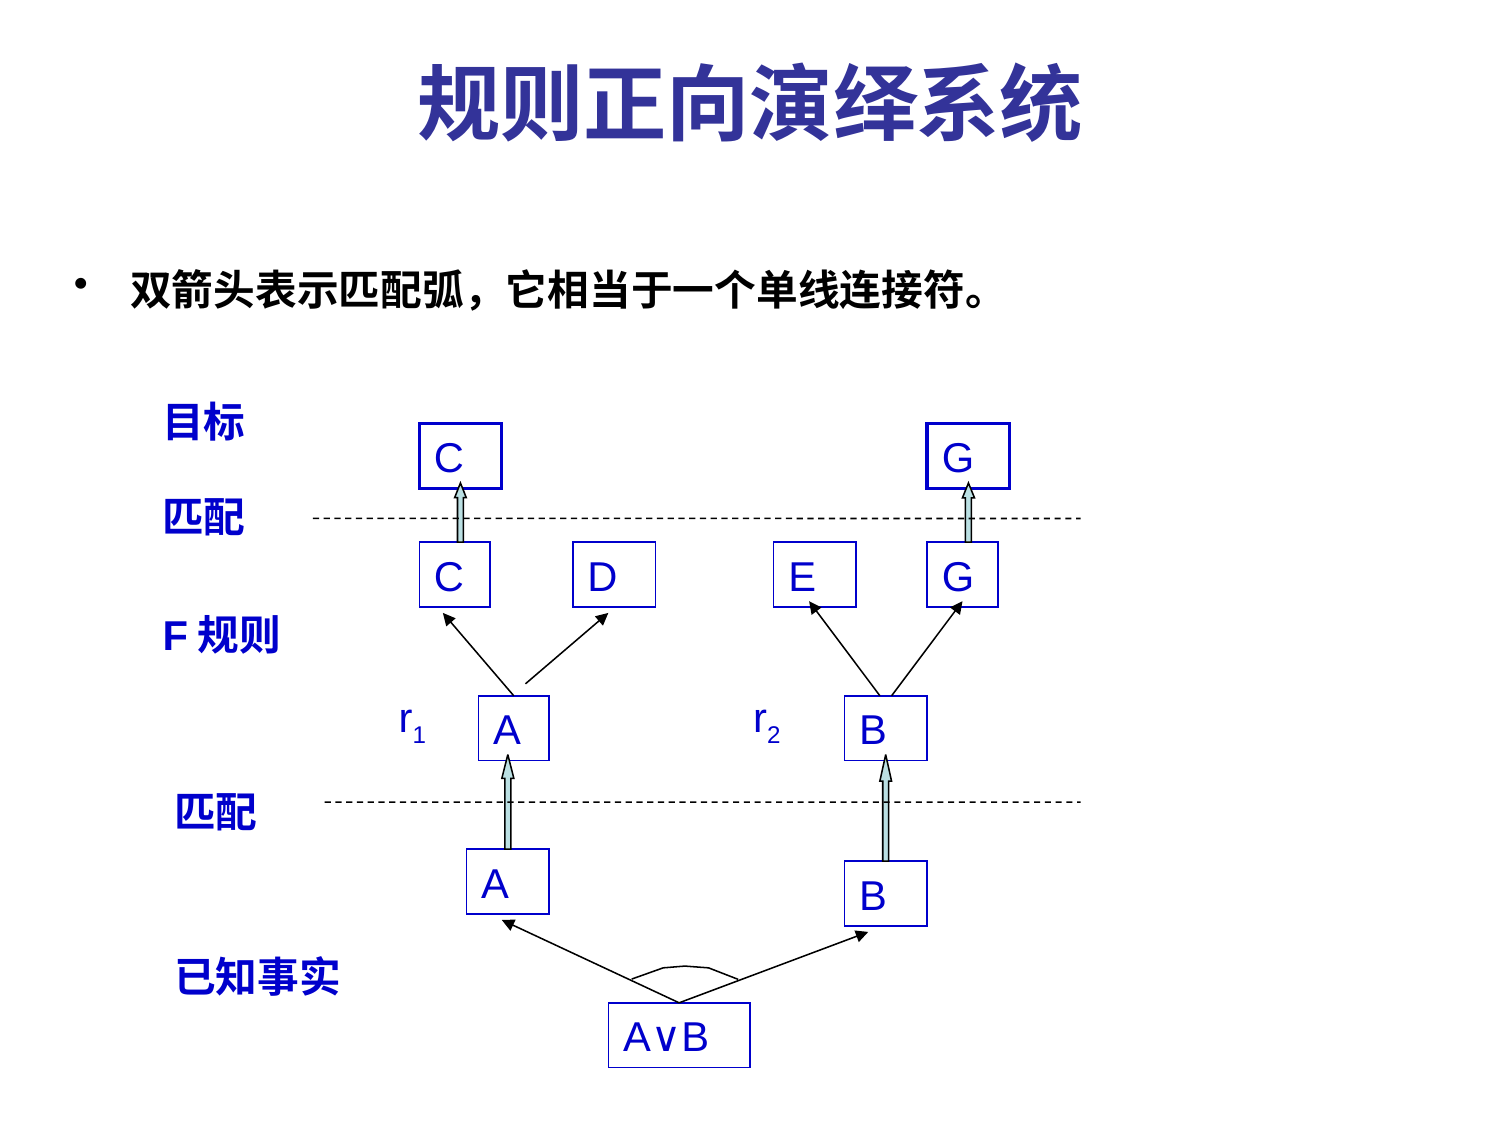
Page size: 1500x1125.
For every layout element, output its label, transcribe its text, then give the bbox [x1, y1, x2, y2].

text_box [879, 754, 892, 802]
text_box B [844, 695, 927, 761]
text_box r2 [738, 683, 810, 756]
text_box [679, 930, 869, 1003]
text_box G [927, 542, 999, 607]
text_box A [478, 695, 550, 761]
text_box 已知事实 [159, 943, 373, 1009]
text_box B [844, 861, 927, 926]
text_box r1 [383, 683, 467, 756]
text_box [882, 803, 889, 862]
text_box [962, 483, 975, 543]
text_box [457, 519, 464, 543]
list 双箭头表示匹配弧，它相当于一个单线连接符。 [58, 255, 1500, 1125]
text_box [525, 612, 609, 684]
text_box [809, 601, 881, 696]
text_box C [419, 423, 502, 489]
text_box [501, 754, 514, 850]
text_box D [572, 542, 656, 607]
text_box 匹配 [147, 483, 266, 548]
text_box [442, 612, 514, 696]
text_box A∨B [608, 1002, 751, 1068]
title 规则正向演绎系统 [75, 7, 1425, 195]
text_box 匹配 [159, 778, 278, 844]
text_box [631, 966, 739, 980]
text_box [501, 919, 679, 1003]
text_box 目标 [147, 388, 278, 454]
text_box [454, 483, 467, 518]
text_box A [466, 849, 550, 914]
text_box C [419, 542, 491, 607]
text_box G [927, 423, 1010, 489]
text_box E [773, 542, 857, 607]
text_box F规则 [147, 601, 325, 666]
text_box [891, 601, 963, 696]
